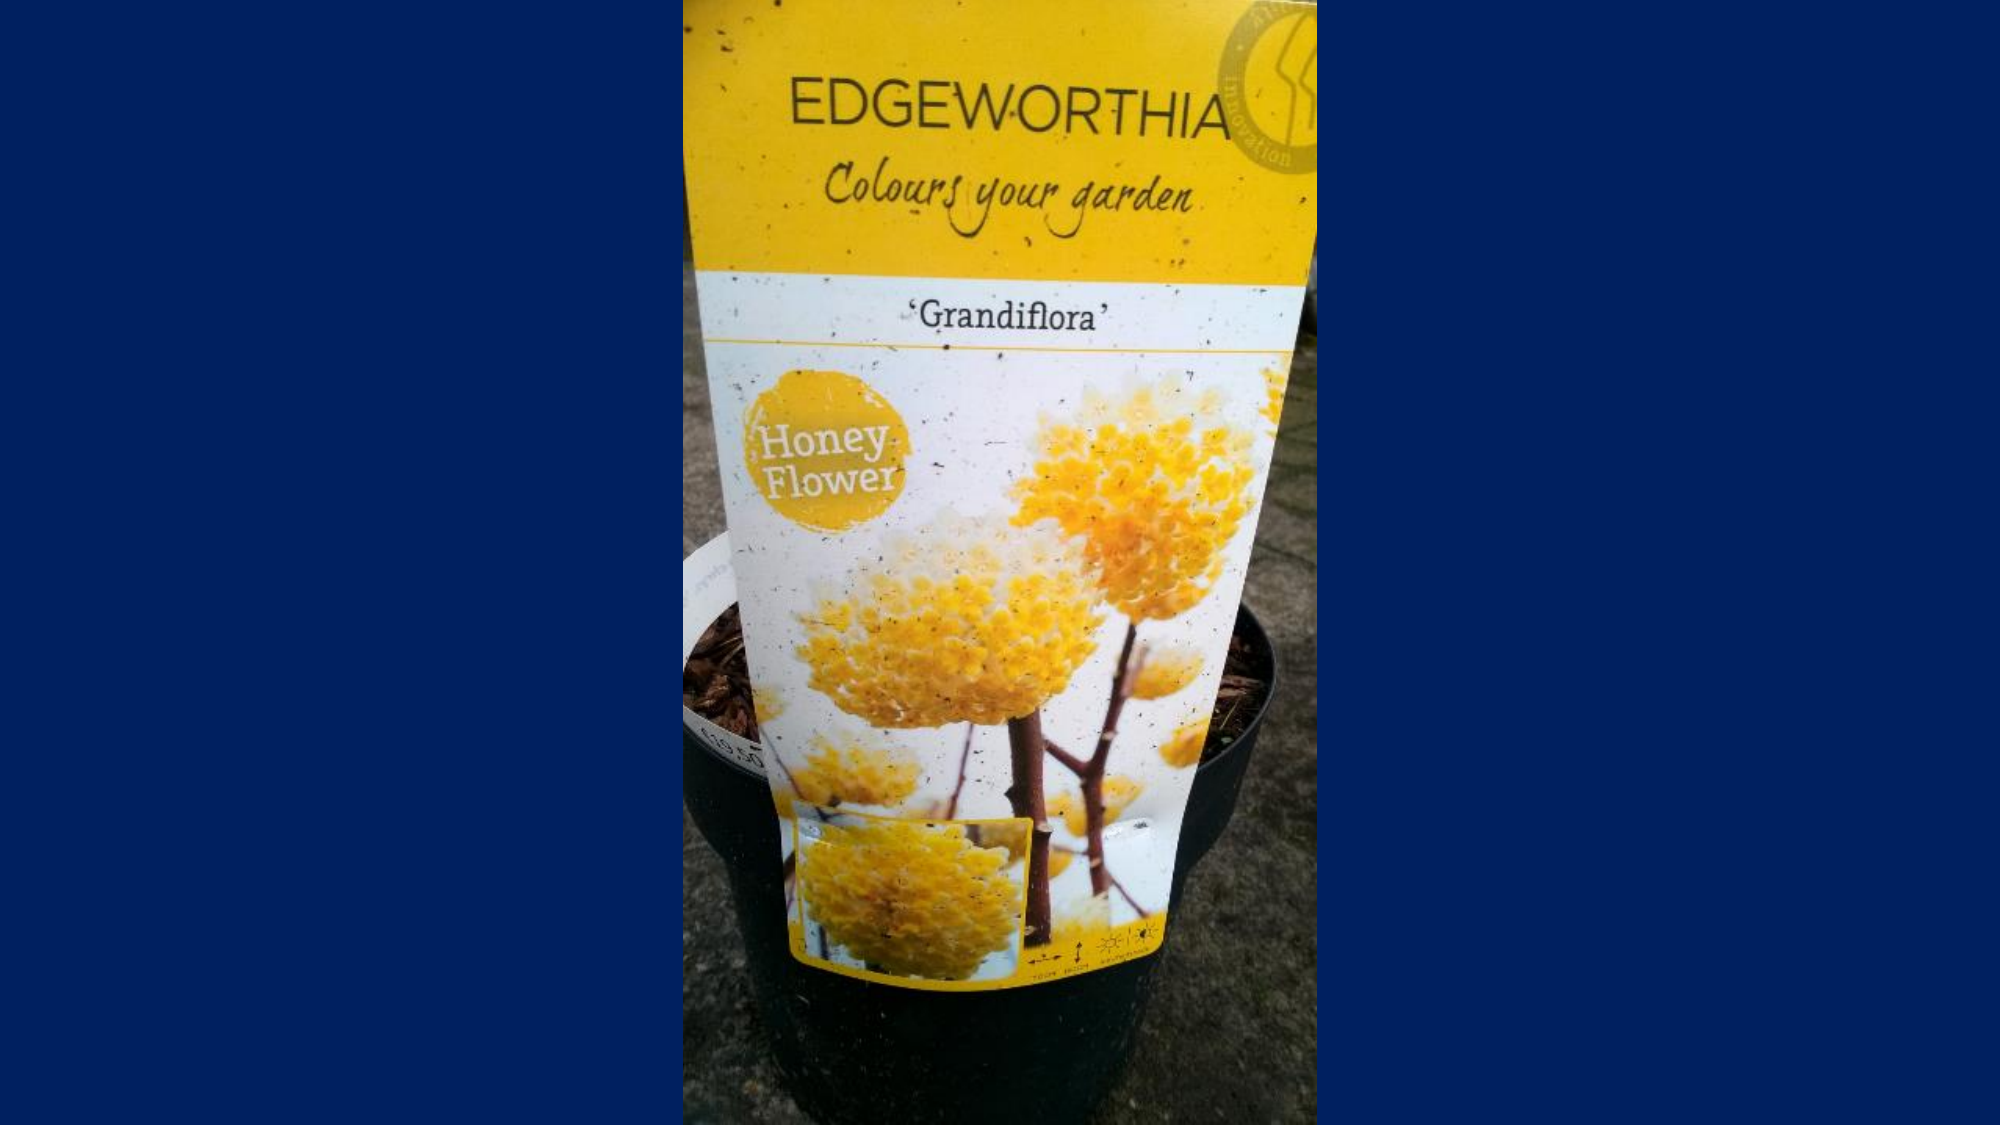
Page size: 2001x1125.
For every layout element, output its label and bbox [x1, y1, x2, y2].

picture [683, 0, 1317, 1125]
